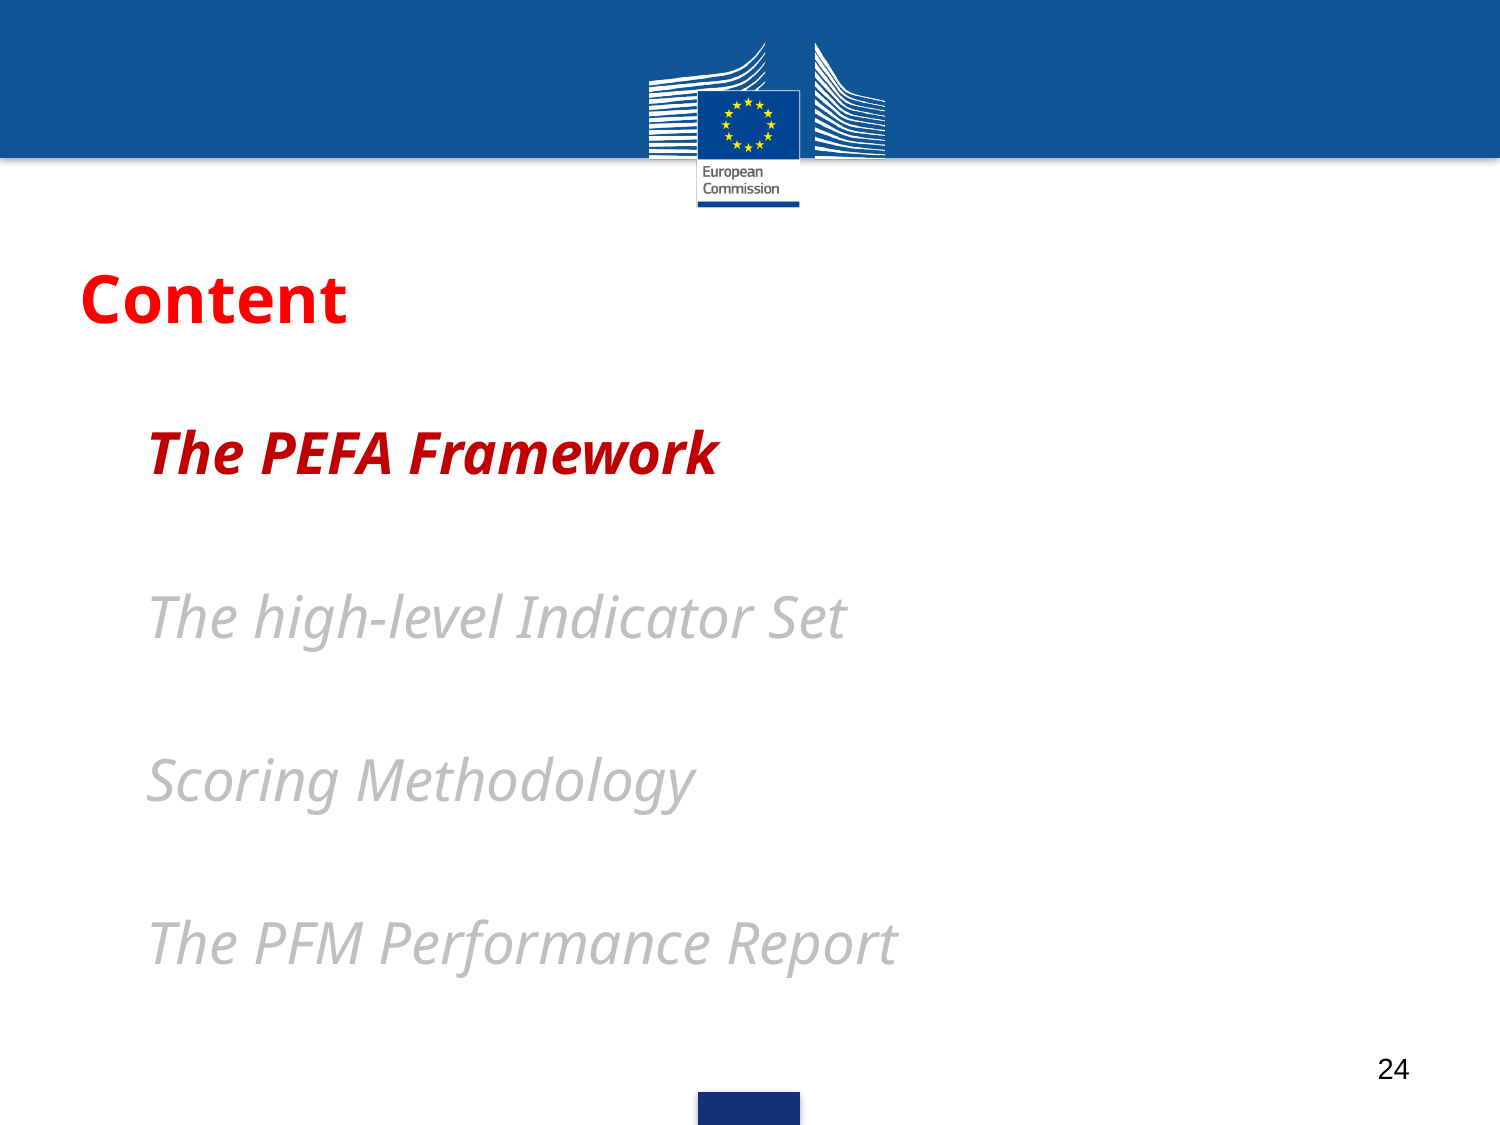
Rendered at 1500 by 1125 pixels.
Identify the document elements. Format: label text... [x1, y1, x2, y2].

picture [649, 42, 885, 208]
title Content [64, 219, 1415, 374]
slide_number 24 [1074, 1042, 1426, 1103]
list The PEFA Framework The high-level Indicator Set Scoring Methodology The PFM Performance Report [75, 408, 1425, 988]
